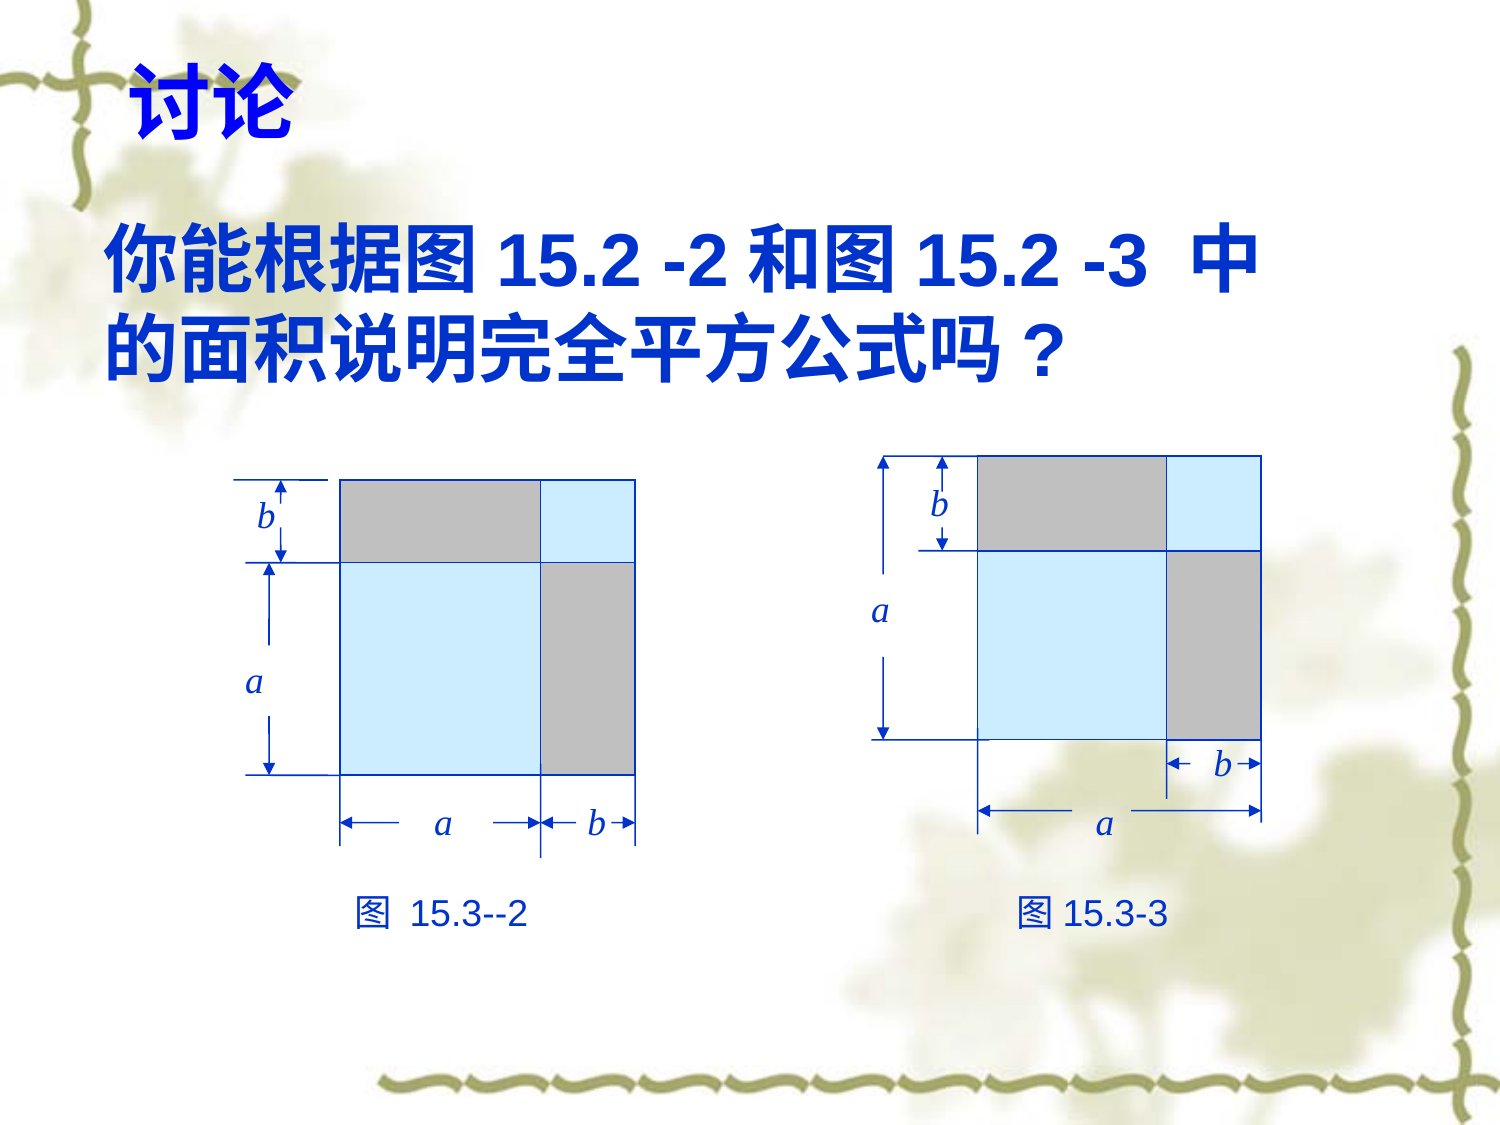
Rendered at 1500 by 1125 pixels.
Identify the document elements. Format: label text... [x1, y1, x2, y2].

text_box 你能根据图15.2 -2和图15.2 -3 中的面积说明完全平方公式吗? [88, 66, 1306, 399]
picture [0, 0, 1500, 1125]
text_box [230, 456, 1262, 942]
text_box 讨论 [112, 42, 310, 158]
